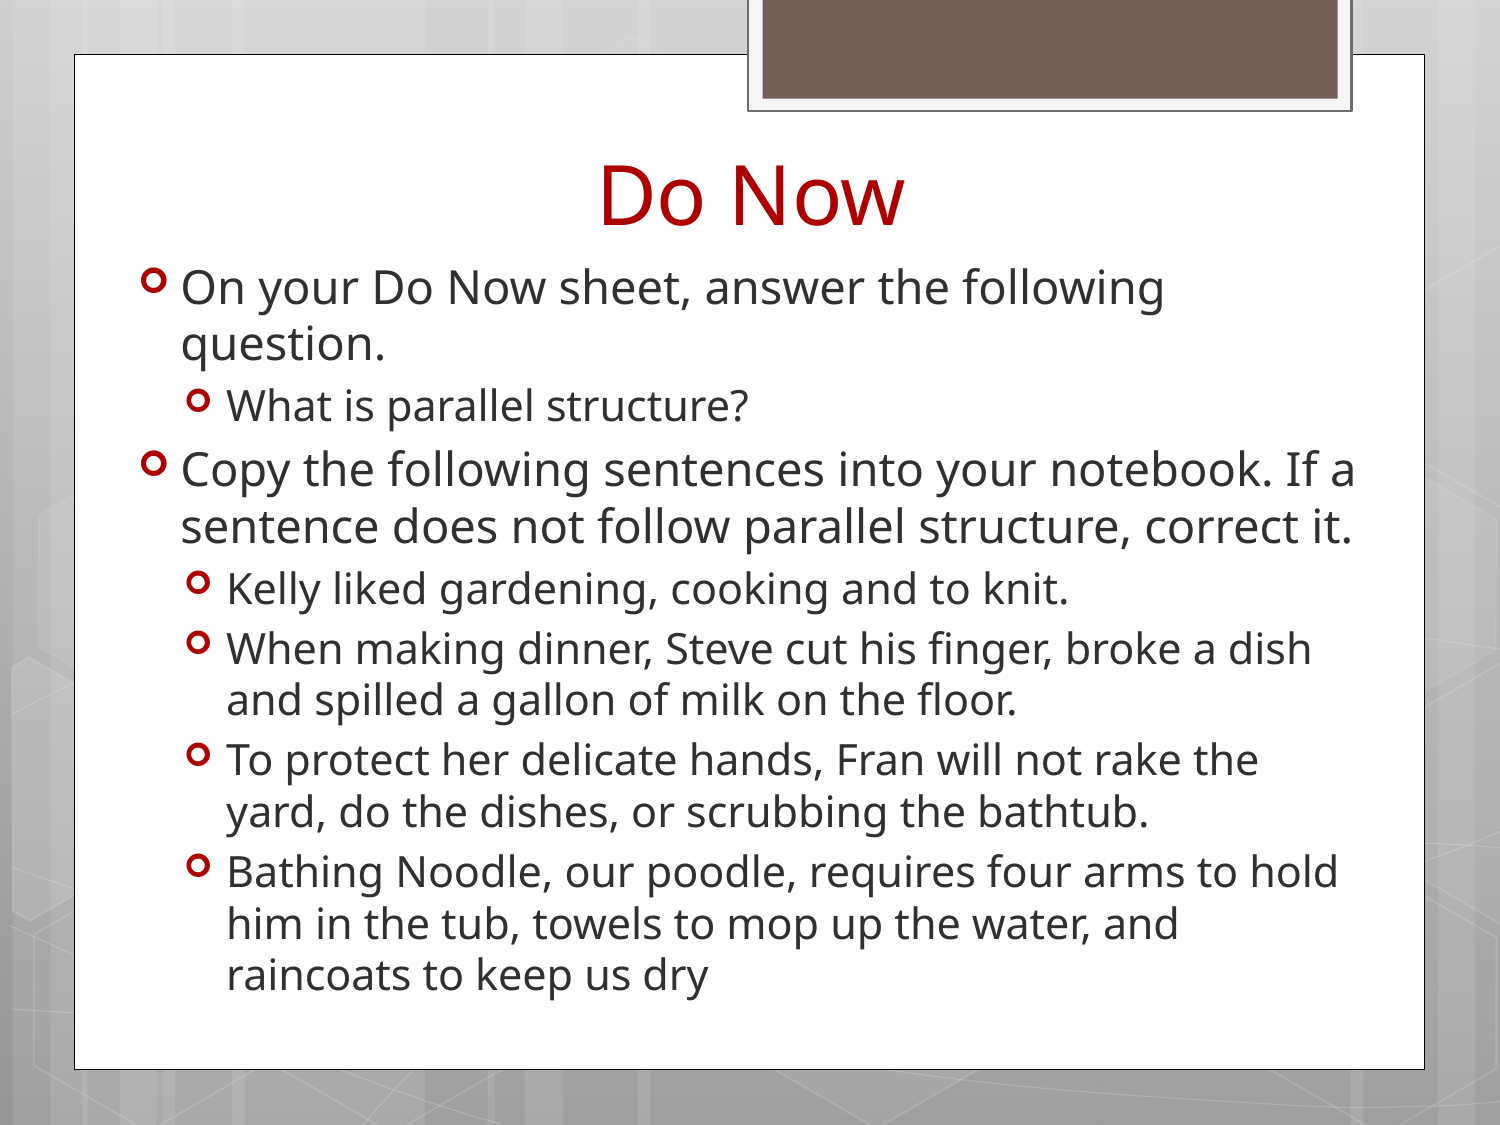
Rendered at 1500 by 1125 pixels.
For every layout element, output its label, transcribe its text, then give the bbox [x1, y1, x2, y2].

list On your Do Now sheet, answer the following question. What is parallel structure? Copy the following sentences into your notebook. If a sentence does not follow parallel structure, correct it. Kelly liked gardening, cooking and to knit. When making dinner, Steve cut his finger, broke a dish and spilled a gallon of milk on the floor. To protect her delicate hands, Fran will not rake the yard, do the dishes, or scrubbing the bathtub. Bathing Noodle, our poodle, requires four arms to hold him in the tub, towels to mop up the water, and raincoats to keep us dry [112, 249, 1375, 1038]
title Do Now [174, 62, 1328, 249]
